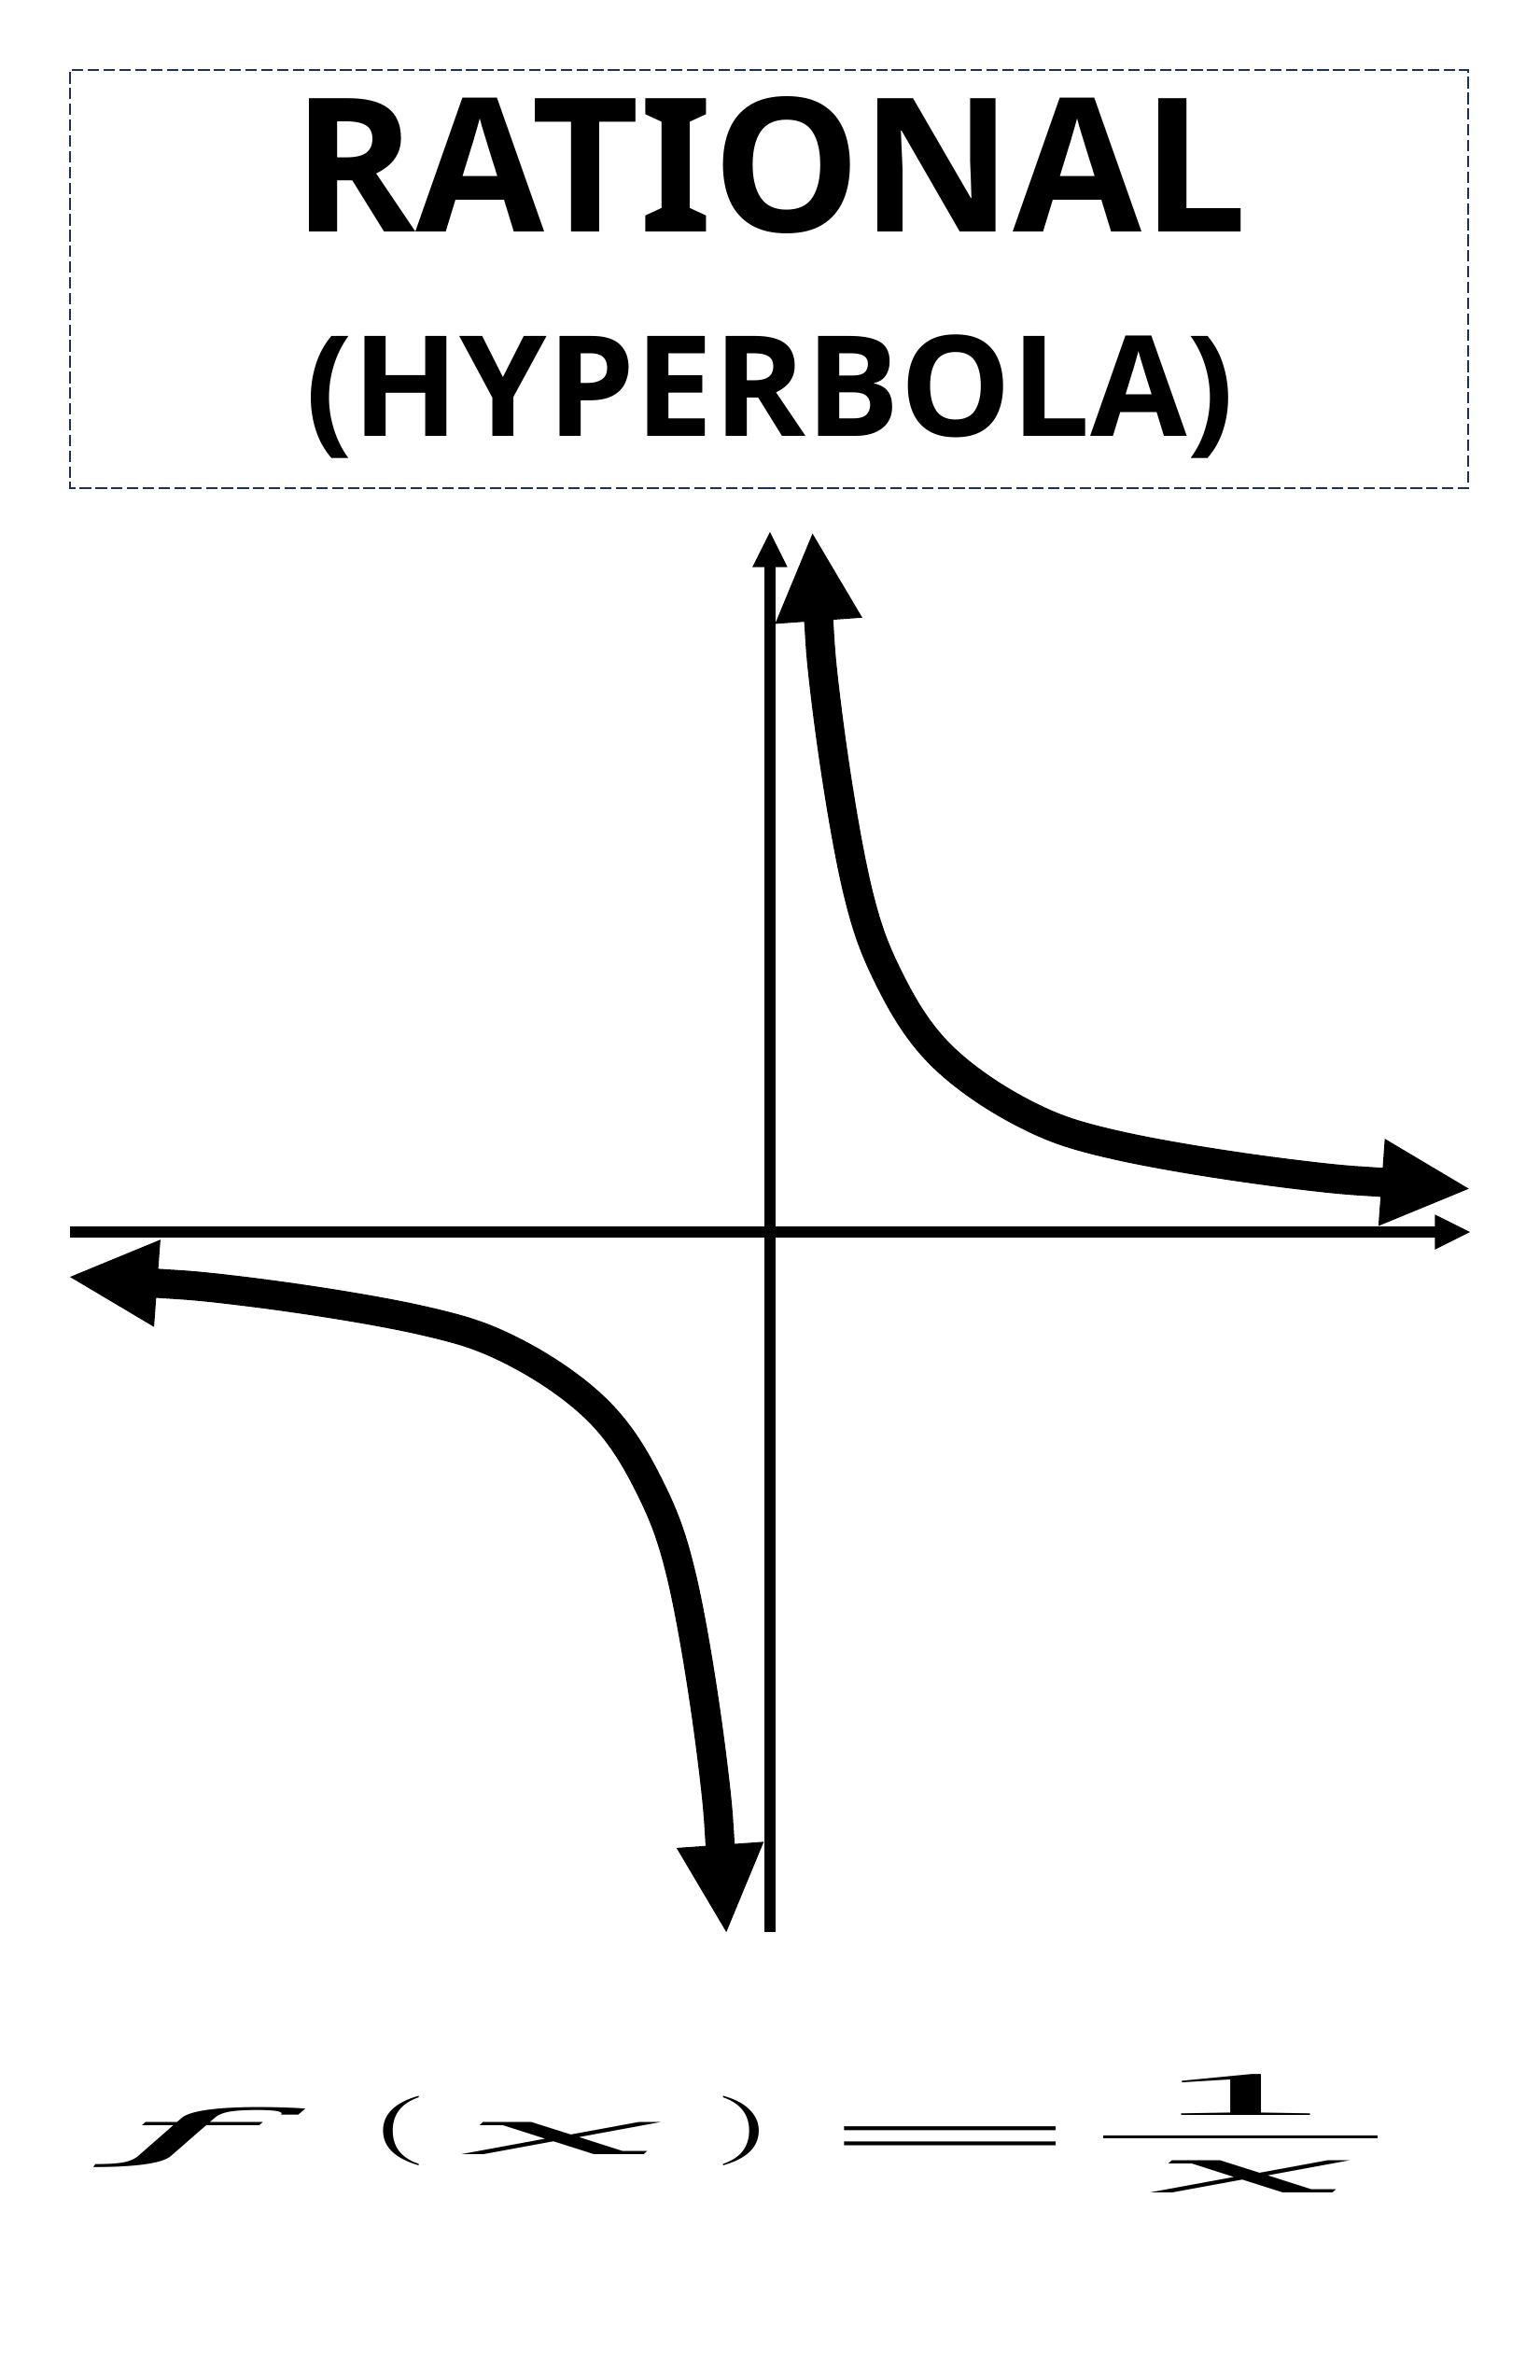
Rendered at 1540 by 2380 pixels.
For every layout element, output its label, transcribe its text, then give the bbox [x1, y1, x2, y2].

text_box RATIONAL (HYPERBOLA) [69, 42, 1470, 497]
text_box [69, 533, 1469, 1933]
text_box [69, 69, 1469, 489]
